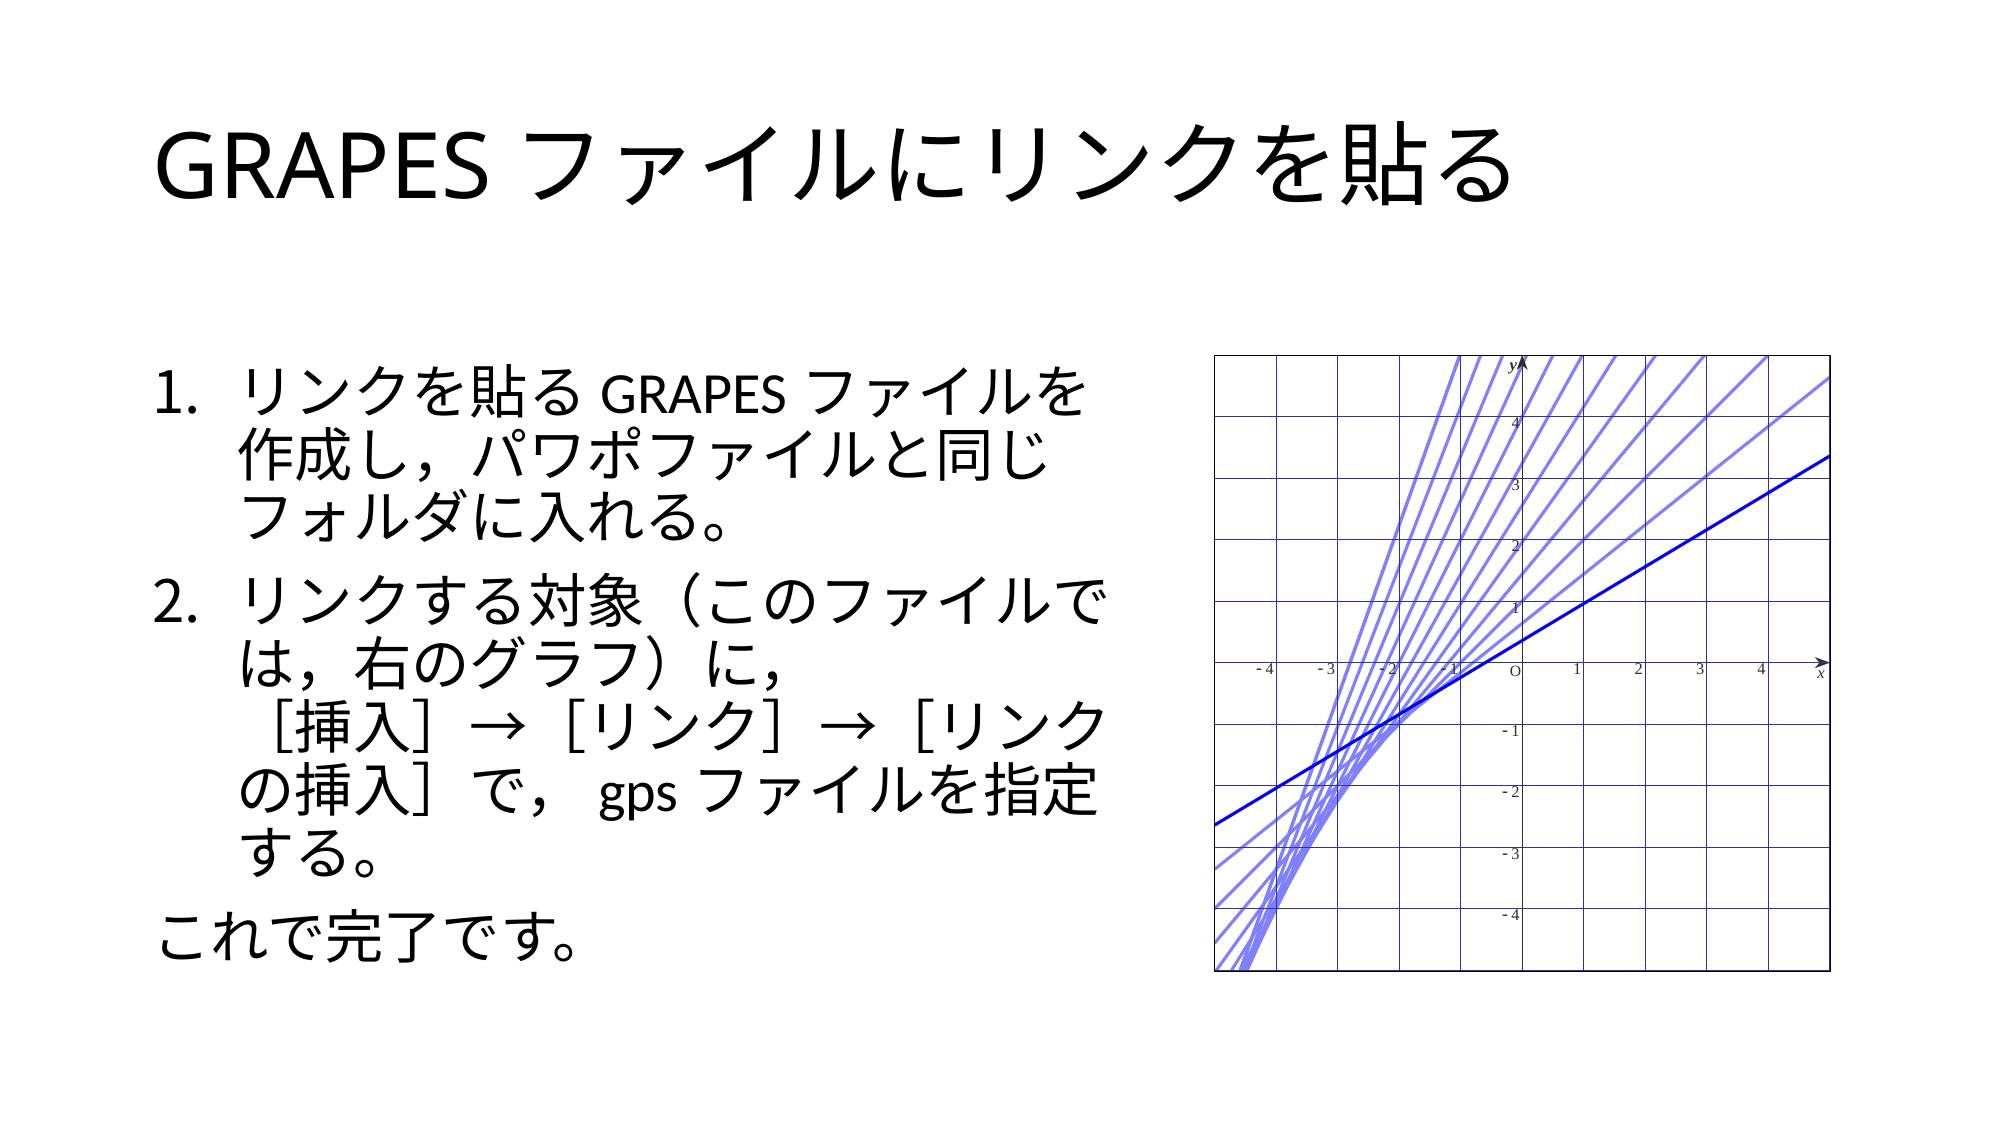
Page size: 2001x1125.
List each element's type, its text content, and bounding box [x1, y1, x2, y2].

picture [1214, 355, 1831, 971]
list リンクを貼るGRAPESファイルを作成し，パワポファイルと同じフォルダに入れる。 リンクする対象（このファイルでは，右のグラフ）に， ［挿入］→［リンク］→［リンクの挿入］で，gpsファイルを指定する。 これで完了です。 [137, 355, 1153, 1027]
title GRAPESファイルにリンクを貼る [137, 59, 1863, 278]
